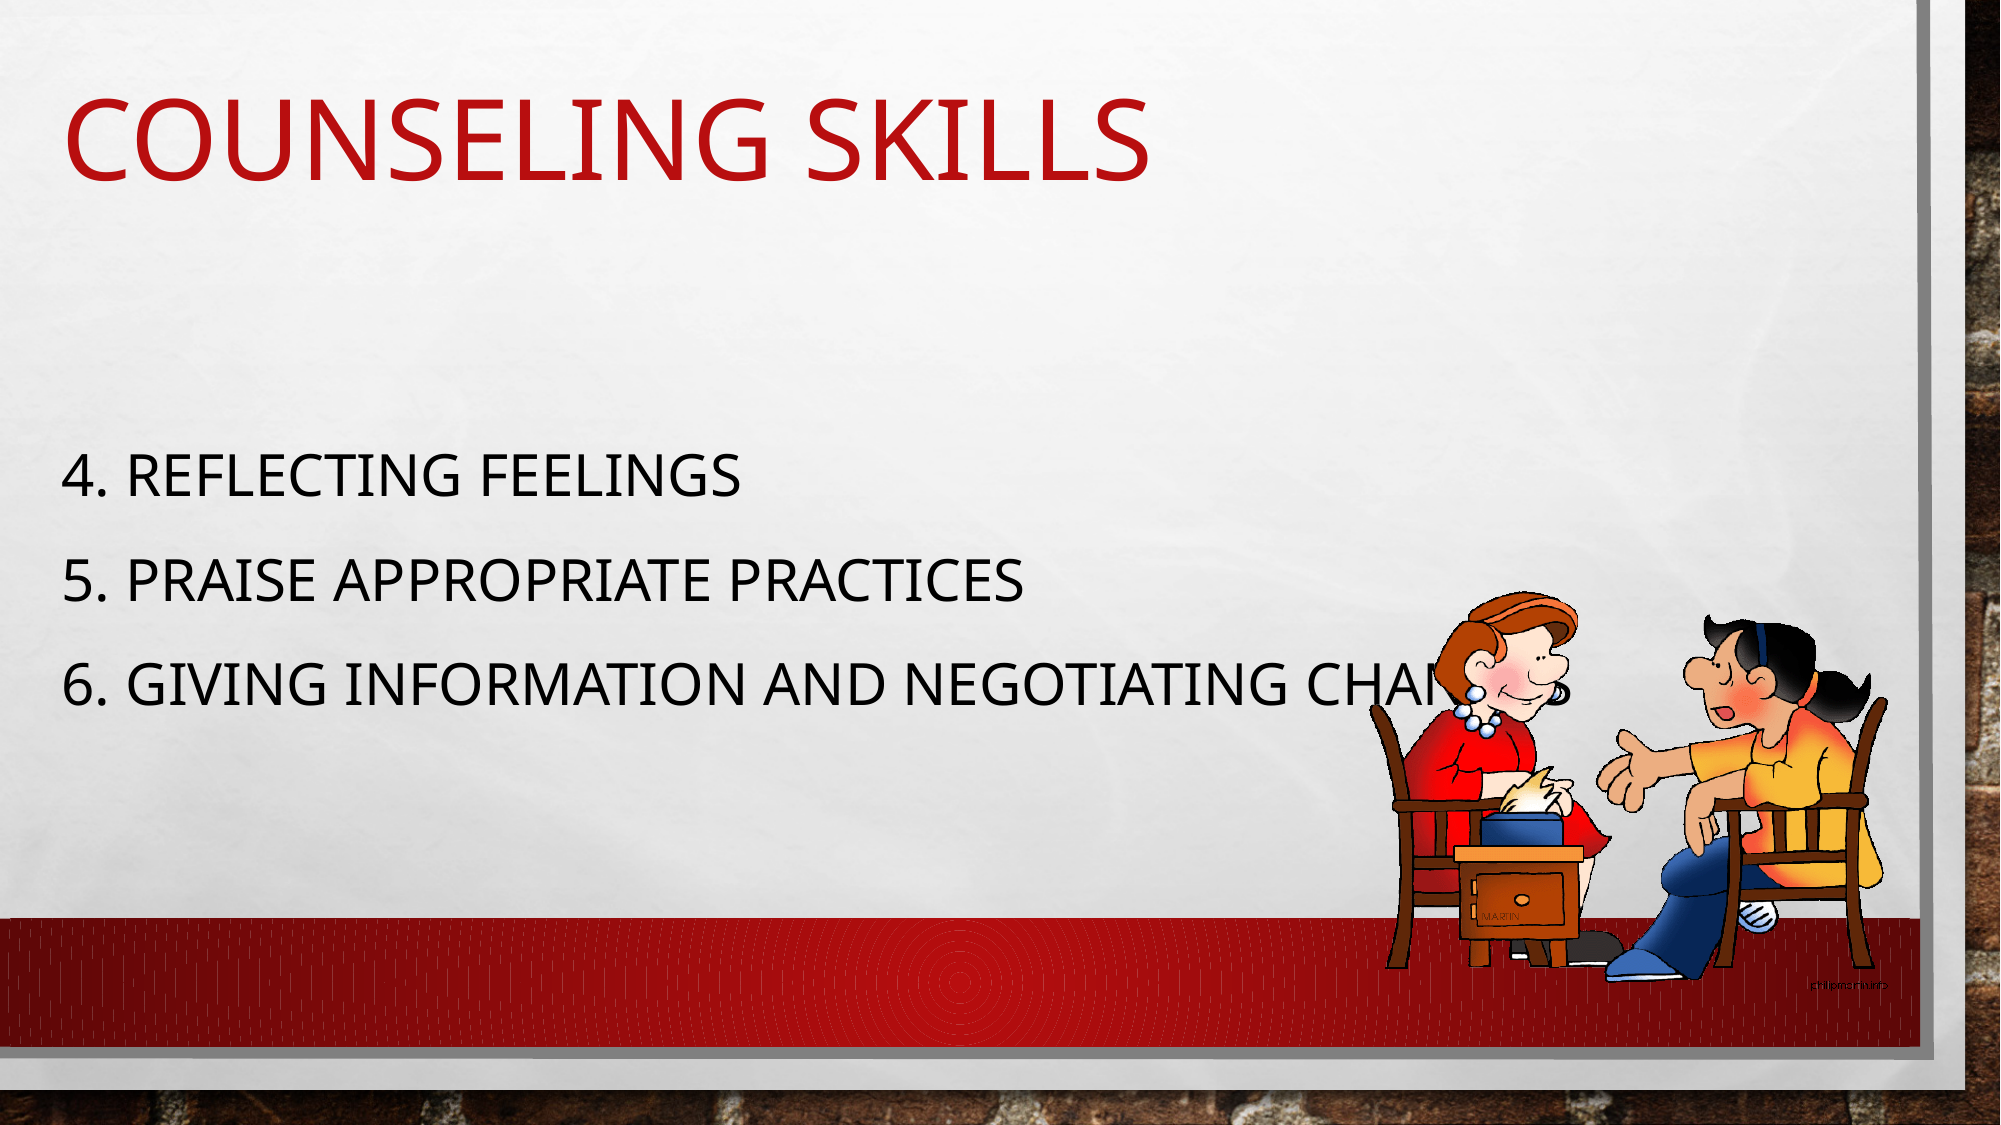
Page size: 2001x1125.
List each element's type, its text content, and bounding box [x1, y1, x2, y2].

picture [1345, 579, 1900, 997]
picture [0, 0, 2000, 1125]
title COUNSELING SKILLS [46, 63, 1753, 182]
list 4. Reflecting feelings 5. Praise appropriate practices 6. Giving information and negotiating changes [46, 182, 1823, 960]
